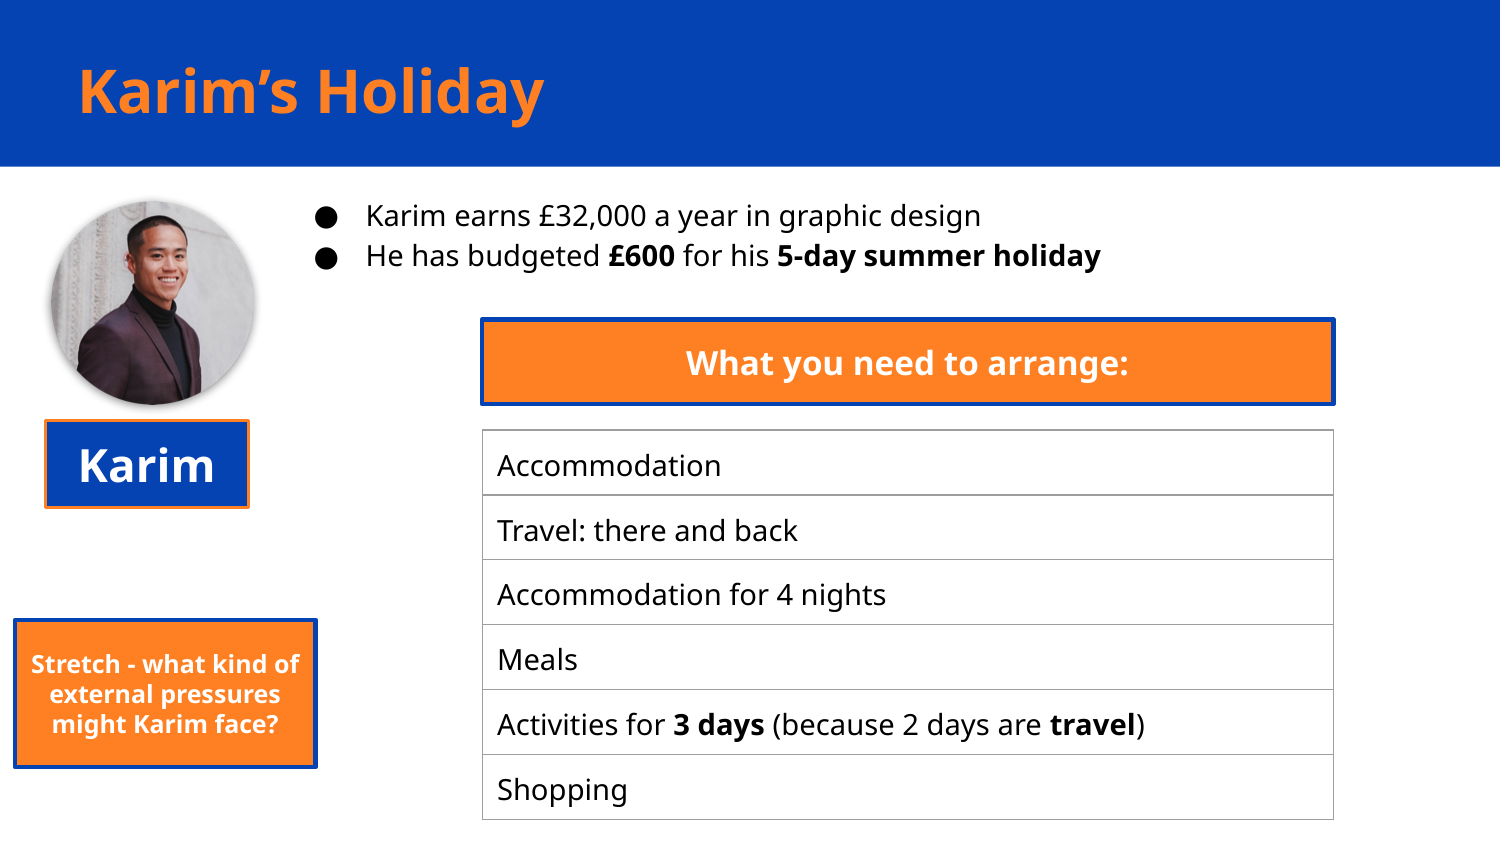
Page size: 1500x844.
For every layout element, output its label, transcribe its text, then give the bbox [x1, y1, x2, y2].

text_box Karim [45, 420, 249, 508]
text_box Stretch - what kind of external pressures might Karim face? [15, 619, 316, 768]
text_box Karim earns £32,000 a year in graphic design He has budgeted £600 for his 5-day summer holiday [275, 176, 1324, 288]
text_box What you need to arrange: [482, 319, 1334, 405]
table_header Accommodation [483, 431, 1333, 494]
picture [50, 200, 255, 405]
table_cell Shopping [483, 755, 1333, 819]
title Karim’s Holiday [62, 37, 1486, 141]
table_cell Accommodation for 4 nights [483, 560, 1333, 624]
table_cell Activities for 3 days (because 2 days are travel) [483, 690, 1333, 754]
table_cell Travel: there and back [483, 496, 1333, 559]
table_cell Meals [483, 625, 1333, 689]
